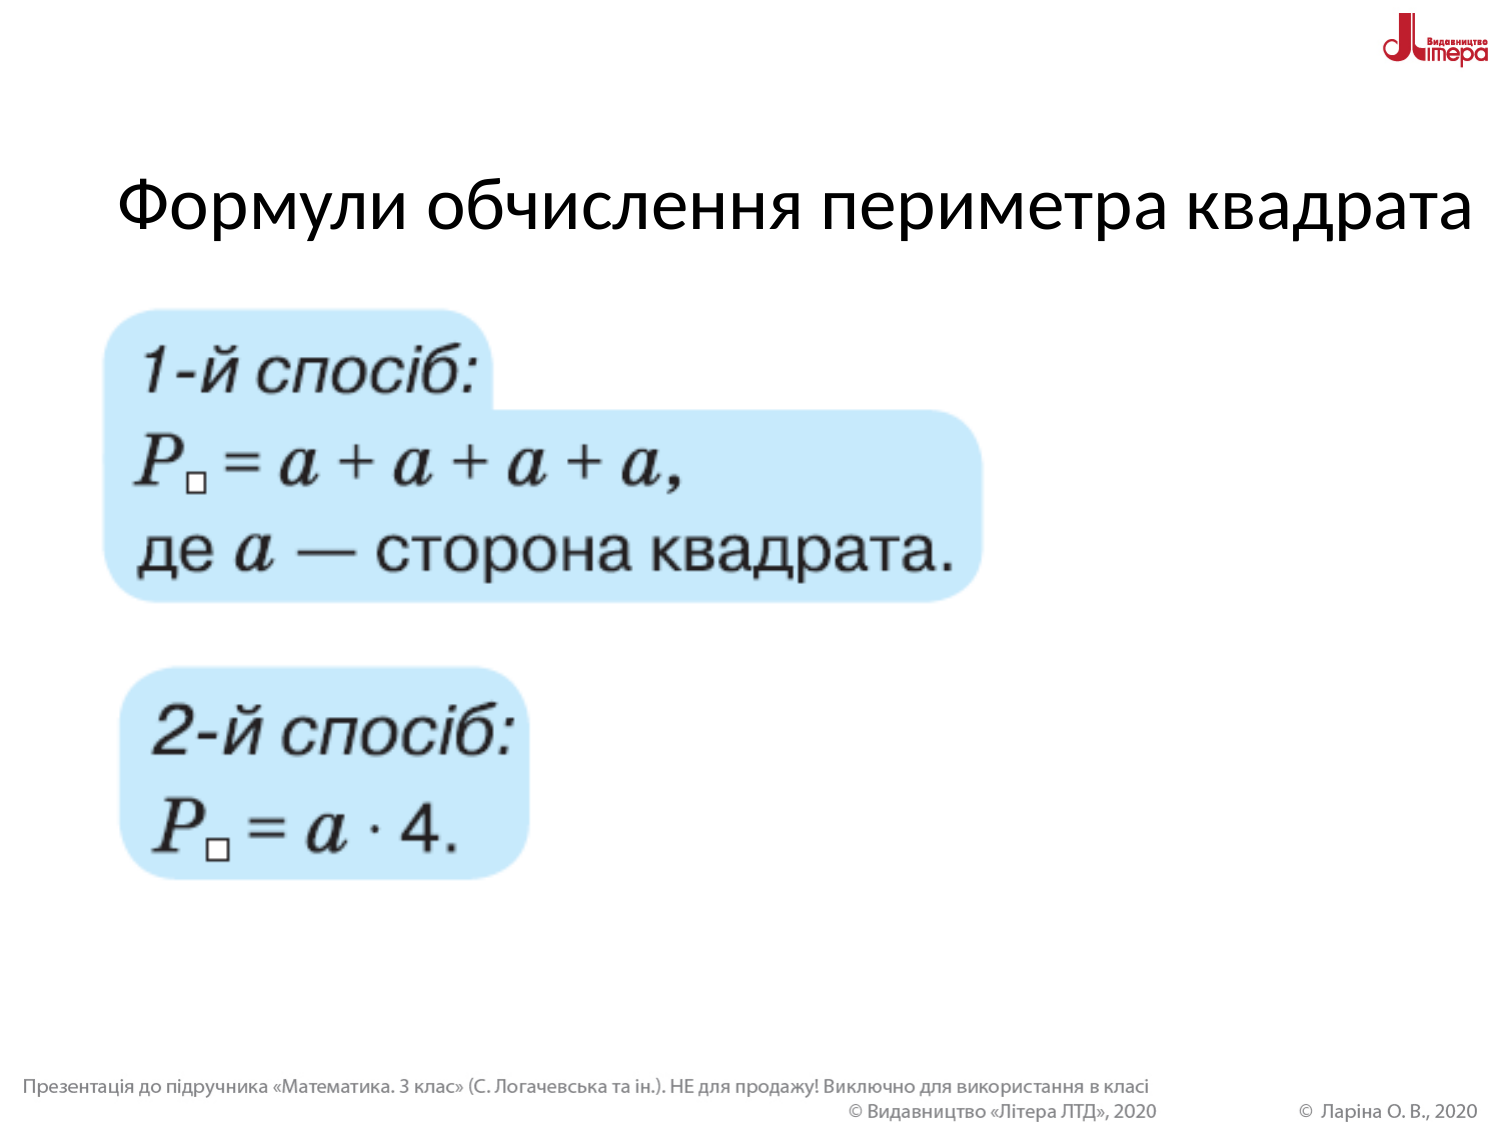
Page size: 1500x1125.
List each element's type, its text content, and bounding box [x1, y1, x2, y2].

picture [0, 0, 1500, 1125]
text_box Формули обчислення периметра квадрата [93, 82, 1500, 317]
